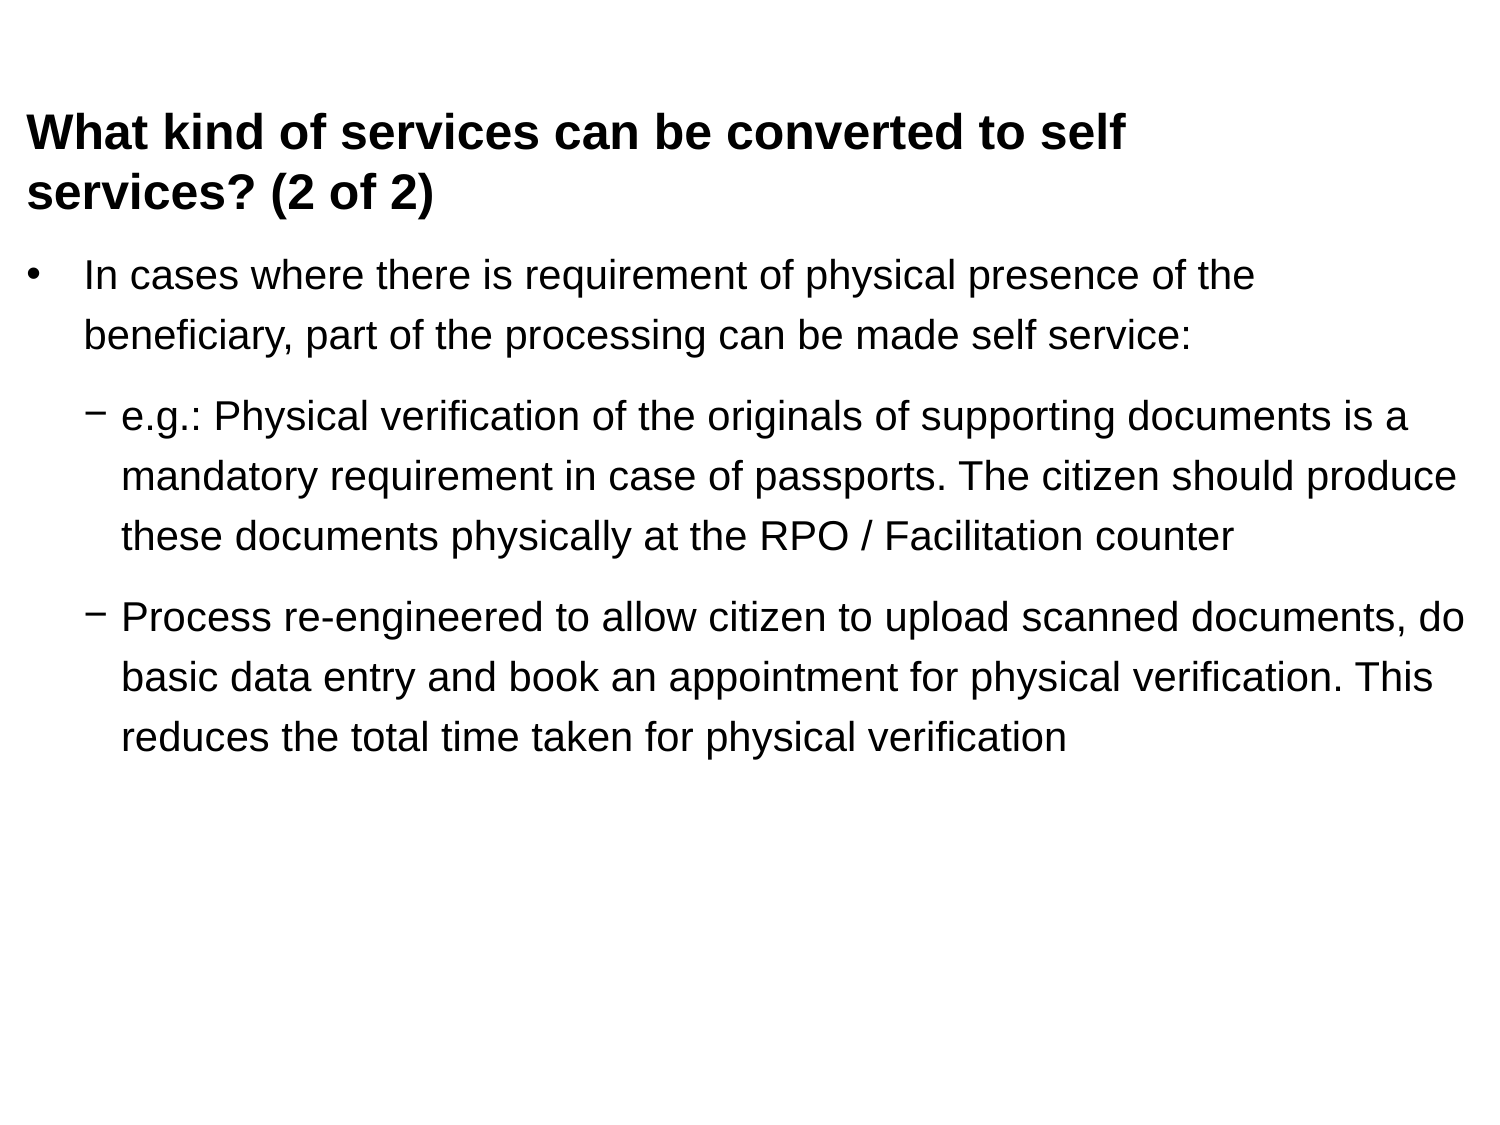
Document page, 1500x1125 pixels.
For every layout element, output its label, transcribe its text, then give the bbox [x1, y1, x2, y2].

title What kind of services can be converted to self services? (2 of 2) [26, 99, 1472, 224]
list In cases where there is requirement of physical presence of the beneficiary, part of the processing can be made self service: e.g.: Physical verification of the originals of supporting documents is a mandatory requirement in case of passports. The citizen should produce these documents physically at the RPO / Facilitation counter Process re-engineered to allow citizen to upload scanned documents, do basic data entry and book an appointment for physical verification. This reduces the total time taken for physical verification [26, 237, 1474, 1051]
